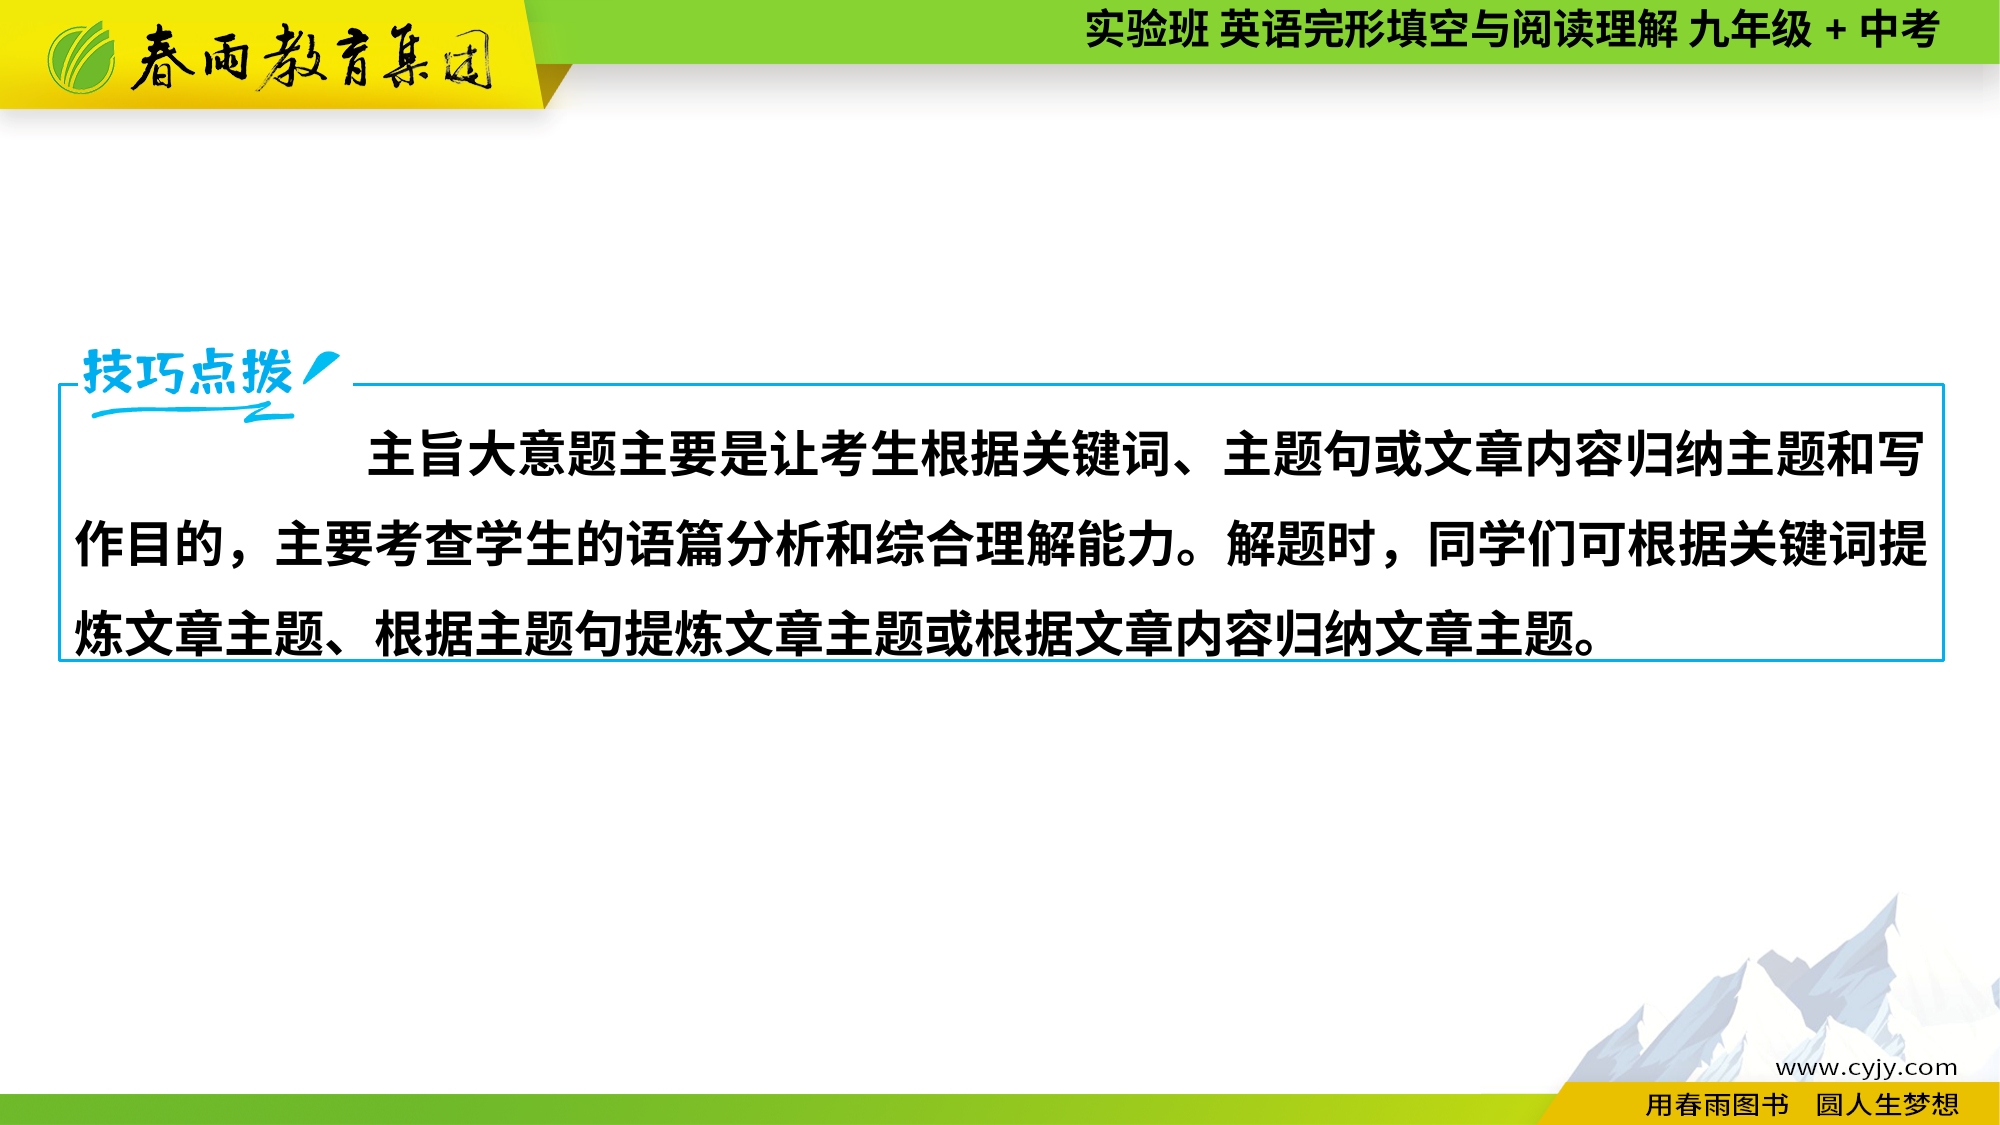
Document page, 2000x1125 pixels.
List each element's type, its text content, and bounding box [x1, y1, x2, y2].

picture [0, 0, 2000, 1125]
list 主旨大意题主要是让考生根据关键词、主题句或文章内容归纳主题和写作目的，主要考查学生的语篇分析和综合理解能力。解题时，同学们可根据关键词提炼文章主题、根据主题句提炼文章主题或根据文章内容归纳文章主题。 [59, 384, 1944, 661]
